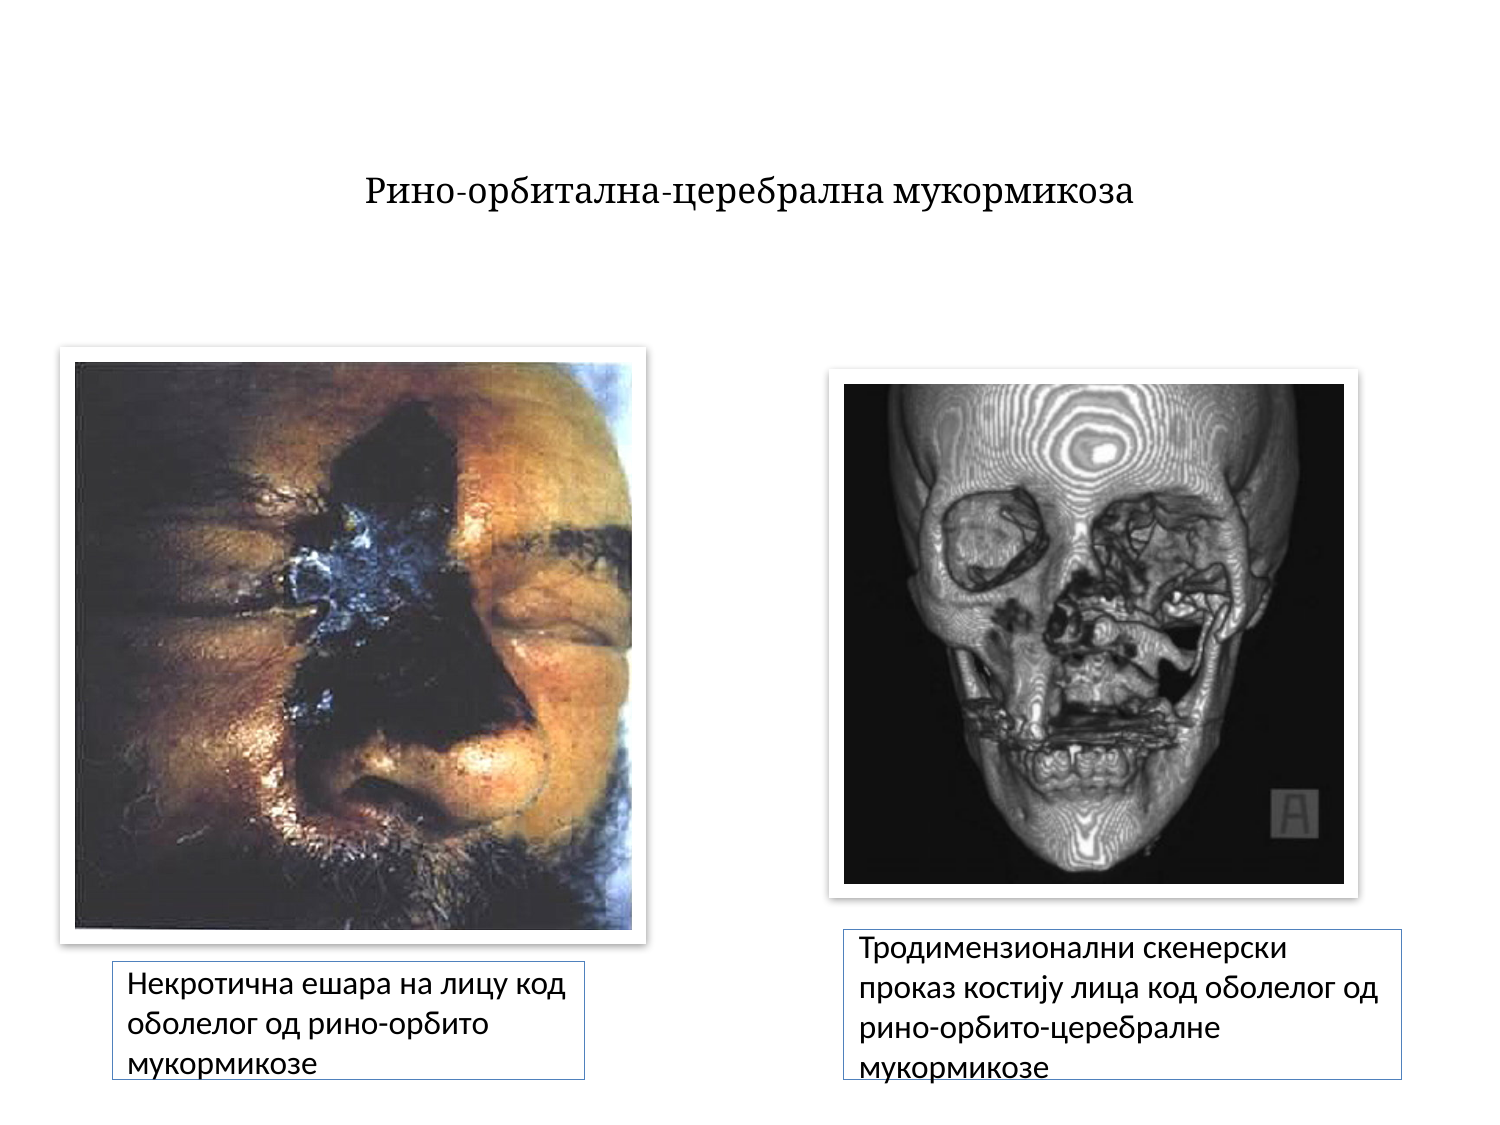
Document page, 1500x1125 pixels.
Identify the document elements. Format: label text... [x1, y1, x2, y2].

title Рино-орбитална-церебрална мукормикоза [75, 160, 1425, 279]
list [74, 361, 633, 930]
text_box Некротична ешара на лицу код оболелог од рино-орбито мукормикозе [112, 961, 585, 1080]
text_box Тродимензионални скенерски проказ костију лица код оболелог од рино-орбито-церебралне мукормикозе [843, 929, 1402, 1080]
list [843, 383, 1345, 884]
